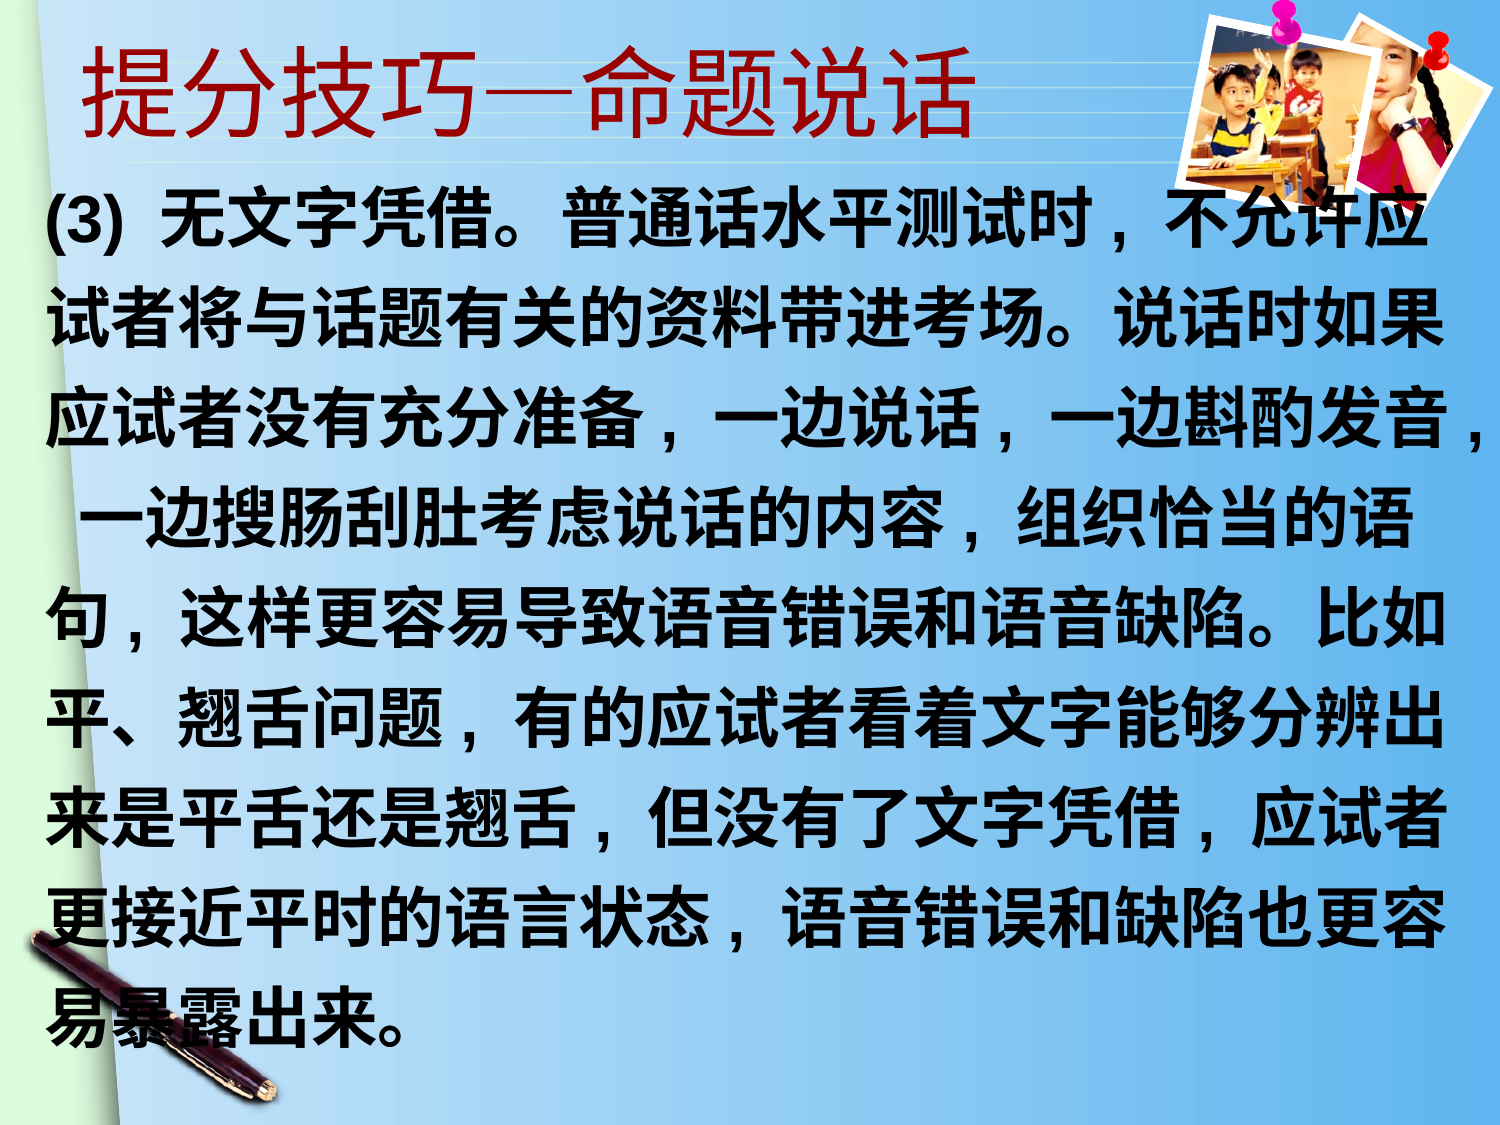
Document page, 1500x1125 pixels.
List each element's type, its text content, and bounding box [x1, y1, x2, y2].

text_box (3) 无文字凭借。普通话水平测试时, 不允许应试者将与话题有关的资料带进考场。说话时如果应试者没有充分准备, 一边说话, 一边斟酌发音, 一边搜肠刮肚考虑说话的内容, 组织恰当的语句, 这样更容易导致语音错误和语音缺陷。比如平、翘舌问题, 有的应试者看着文字能够分辨出来是平舌还是翘舌, 但没有了文字凭借, 应试者更接近平时的语言状态, 语音错误和缺陷也更容易暴露出来。 [29, 148, 1471, 1063]
picture [0, 0, 288, 1125]
picture [1351, 22, 1484, 148]
picture [1247, 0, 1371, 148]
text_box 提分技巧—命题说话 [64, 0, 1247, 148]
